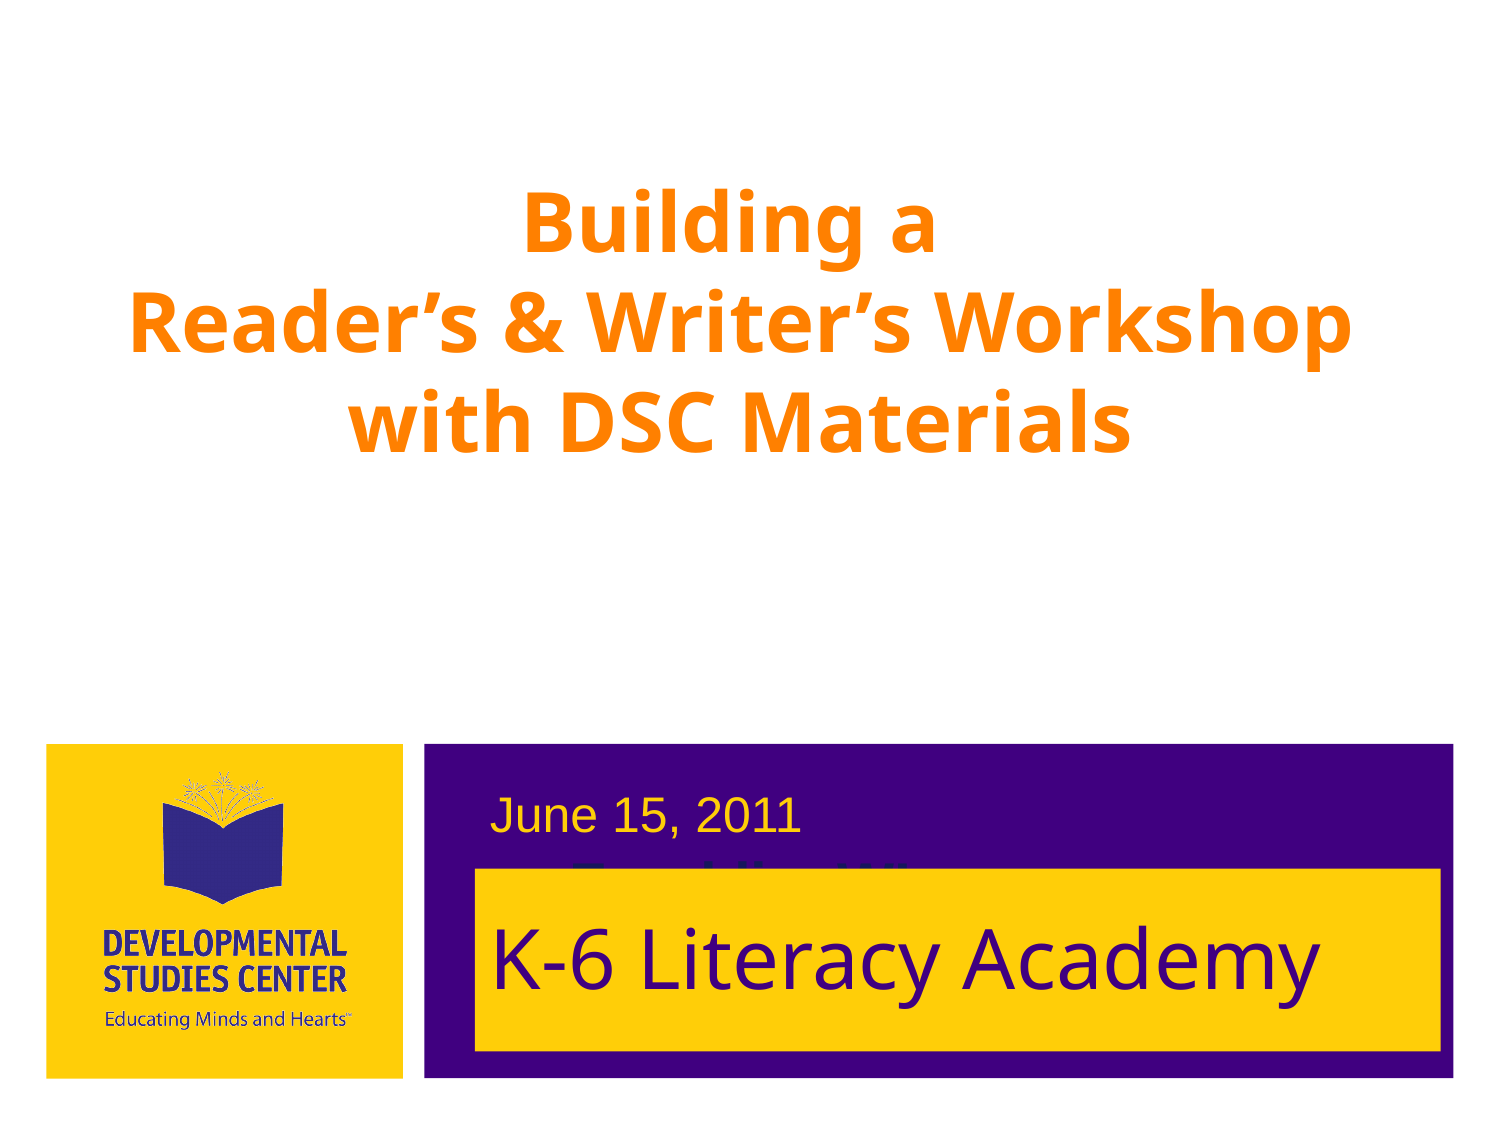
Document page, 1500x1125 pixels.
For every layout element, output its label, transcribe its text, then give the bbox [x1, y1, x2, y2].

title K-6 Literacy Academy [474, 868, 1441, 1052]
text_box Building a Reader’s & Writer’s Workshop with DSC Materials [58, 162, 1423, 476]
text_box Franklin, WI June 13, 2011 [138, 838, 1343, 1017]
picture [104, 771, 352, 1030]
subtitle June 15, 2011 [474, 774, 1441, 853]
